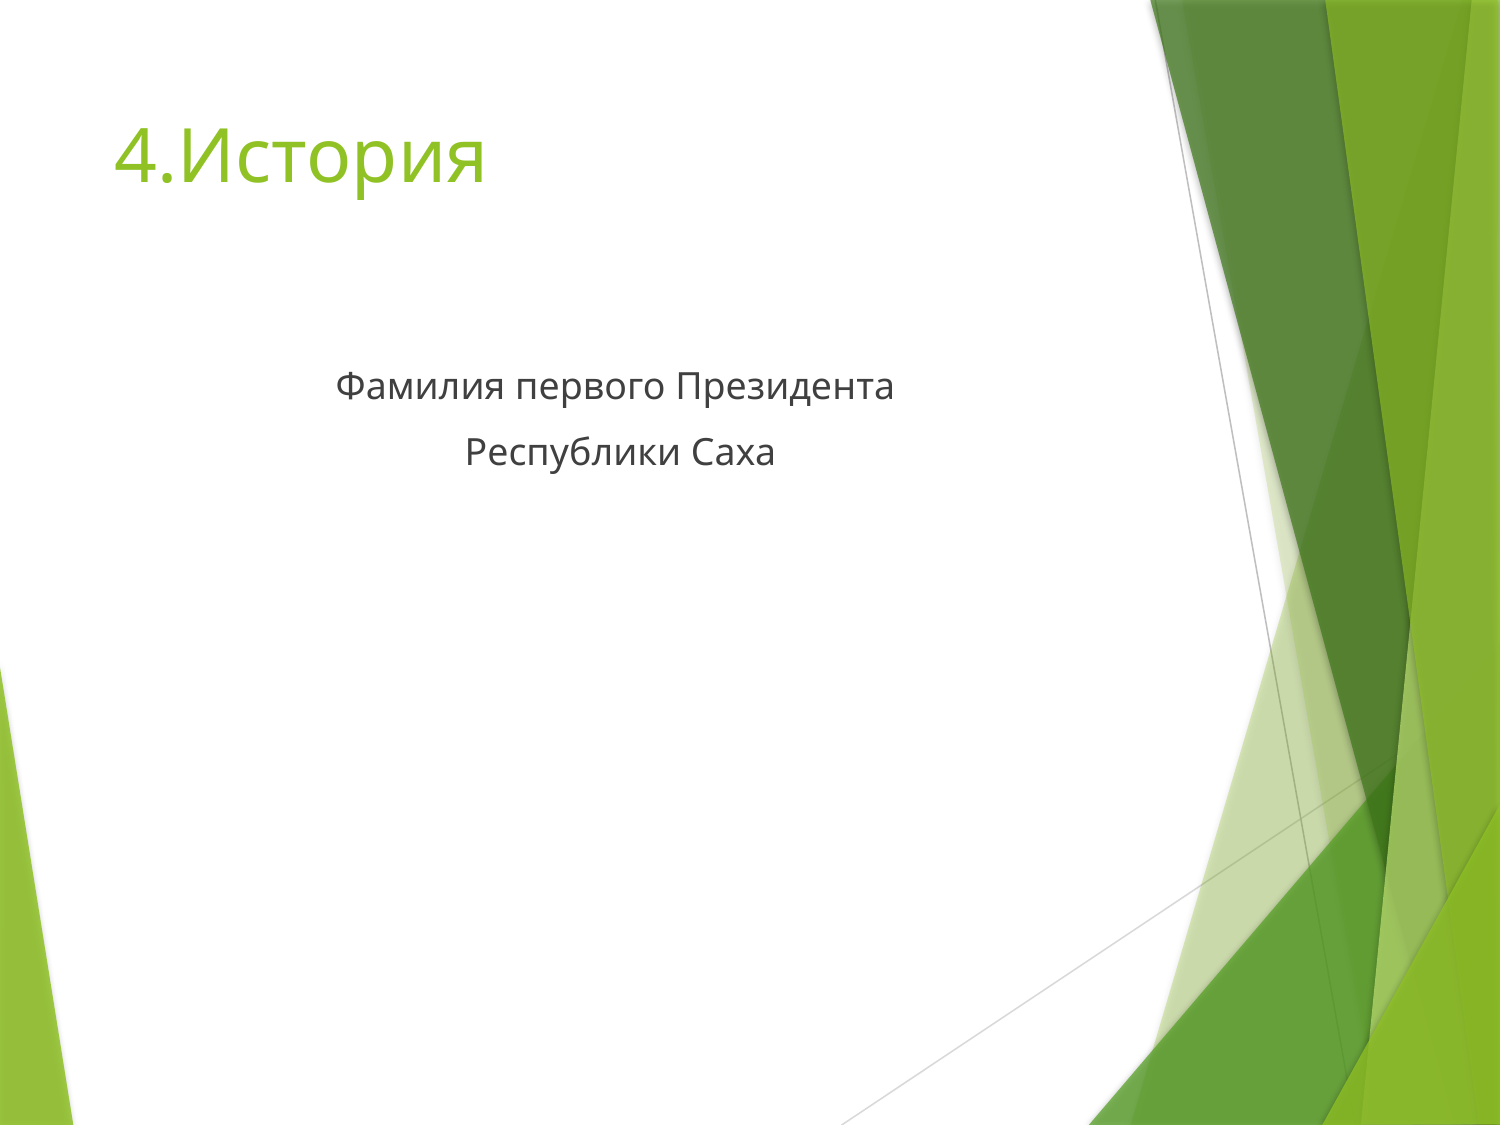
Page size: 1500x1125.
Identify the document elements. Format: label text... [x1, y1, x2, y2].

title 4.История [99, 99, 1142, 317]
list Фамилия первого Президента Республики Саха [99, 354, 1142, 992]
